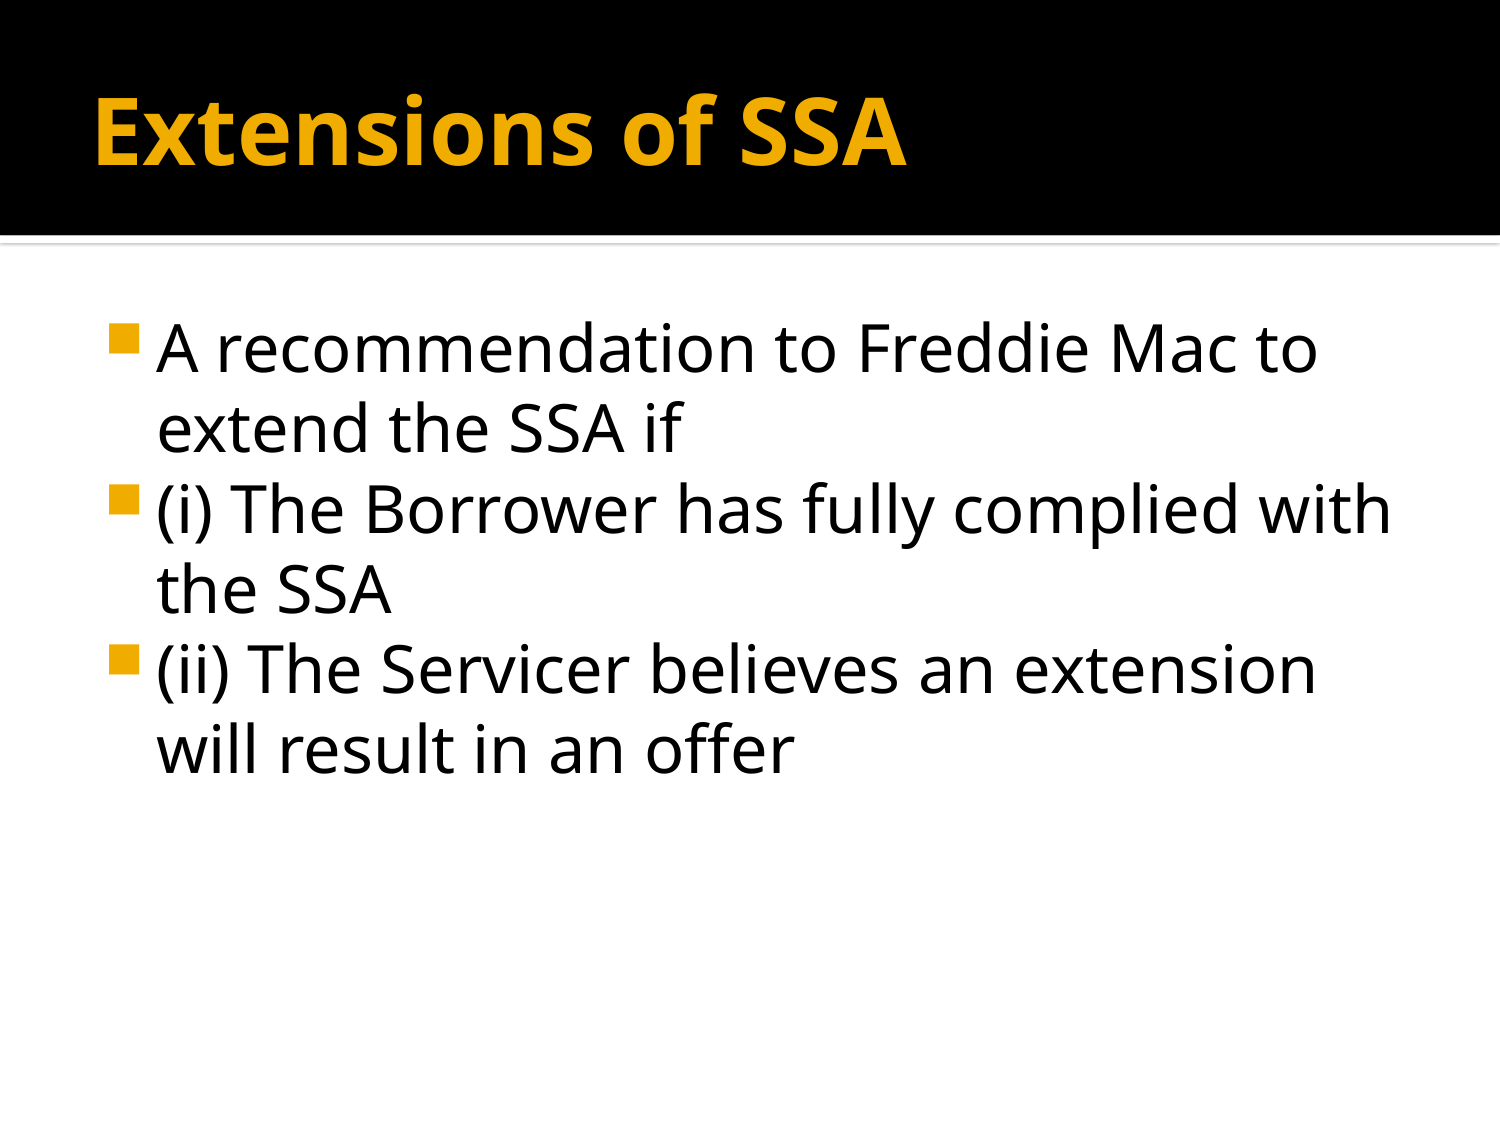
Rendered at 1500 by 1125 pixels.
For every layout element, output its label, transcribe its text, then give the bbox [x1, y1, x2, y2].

title Extensions of SSA [75, 25, 1425, 231]
list A recommendation to Freddie Mac to extend the SSA if (i) The Borrower has fully complied with the SSA (ii) The Servicer believes an extension will result in an offer [75, 291, 1425, 1050]
